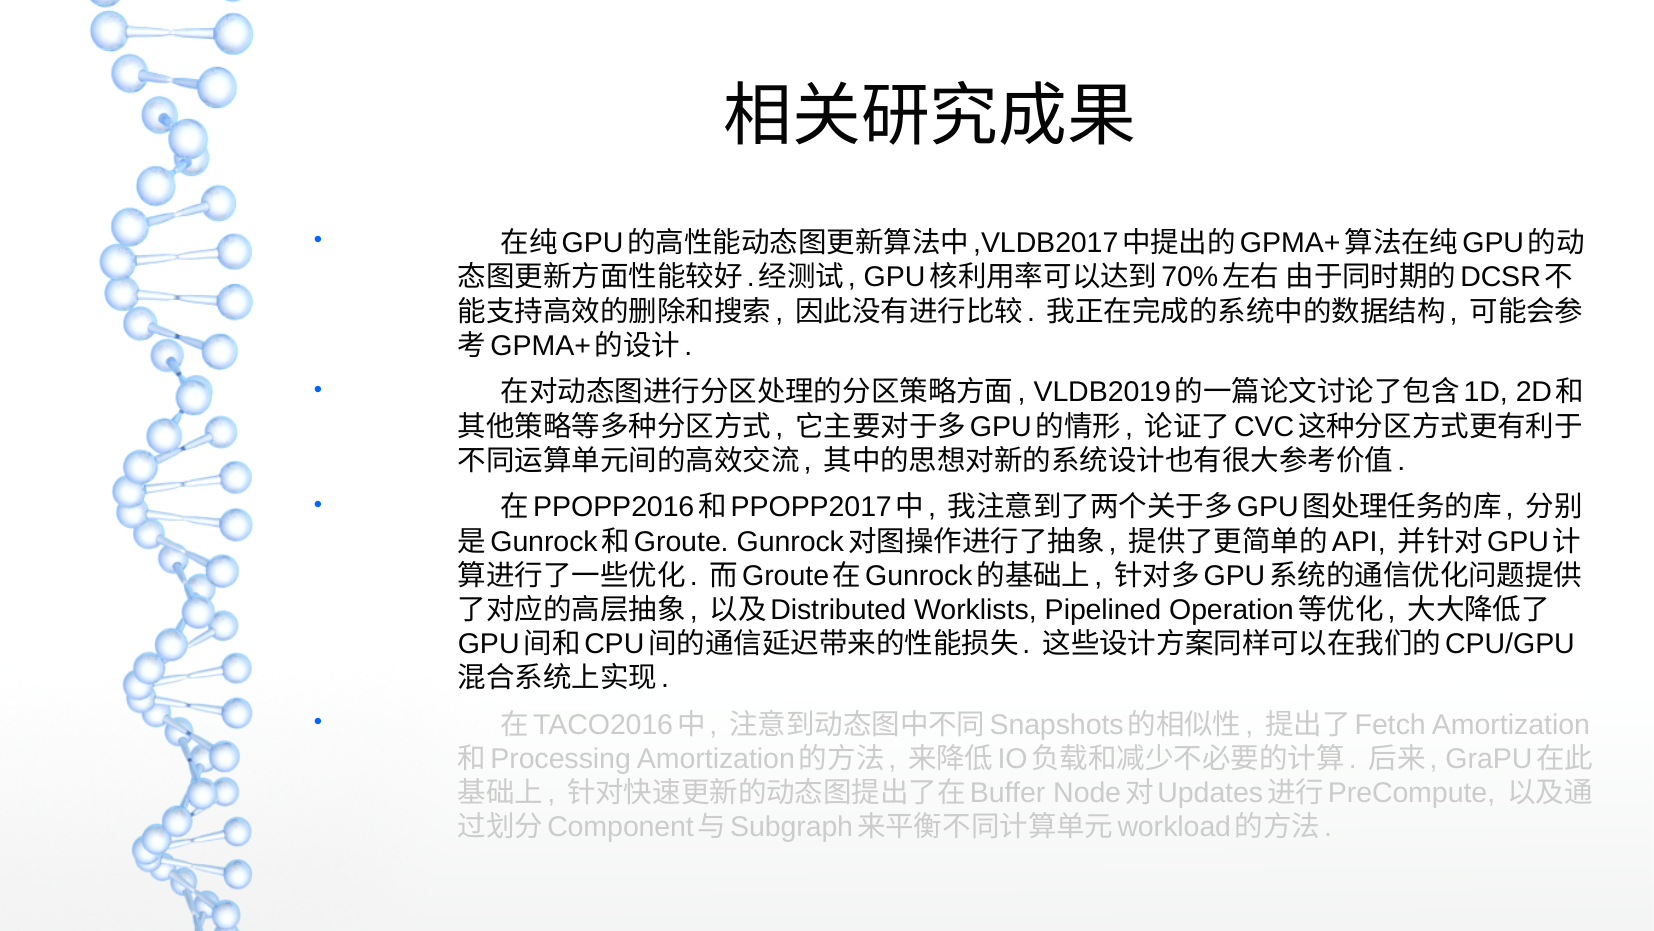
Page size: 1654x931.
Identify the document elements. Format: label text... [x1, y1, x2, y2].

text_box 在纯GPU的高性能动态图更新算法中,VLDB2017中提出的GPMA+算法在纯GPU的动态图更新方面性能较好.经测试, GPU核利用率可以达到70%左右 由于同时期的DCSR不能支持高效的删除和搜索, 因此没有进行比较. 我正在完成的系统中的数据结构, 可能会参考GPMA+的设计. 在对动态图进行分区处理的分区策略方面, VLDB2019的一篇论文讨论了包含1D, 2D和其他策略等多种分区方式, 它主要对于多GPU的情形, 论证了CVC这种分区方式更有利于不同运算单元间的高效交流, 其中的思想对新的系统设计也有很大参考价值. 在PPOPP2016和PPOPP2017中, 我注意到了两个关于多GPU图处理任务的库, 分别是Gunrock和Groute. Gunrock对图操作进行了抽象, 提供了更简单的API, 并针对GPU计算进行了一些优化. 而Groute在Gunrock的基础上, 针对多GPU系统的通信优化问题提供了对应的高层抽象, 以及Distributed Worklists, Pipelined Operation等优化, 大大降低了GPU间和CPU间的通信延迟带来的性能损失. 这些设计方案同样可以在我们的CPU/GPU混合系统上实现. 在TACO2016中, 注意到动态图中不同Snapshots的相似性, 提出了Fetch Amortization和Processing Amortization的方法, 来降低IO负载和减少不必要的计算. 后来, GraPU在此基础上, 针对快速更新的动态图提出了在Buffer Node对Updates进行PreCompute, 以及通过划分Component与Subgraph来平衡不同计算单元workload的方法. [265, 224, 1595, 886]
text_box 相关研究成果 [265, 35, 1595, 189]
picture [0, 0, 1654, 931]
